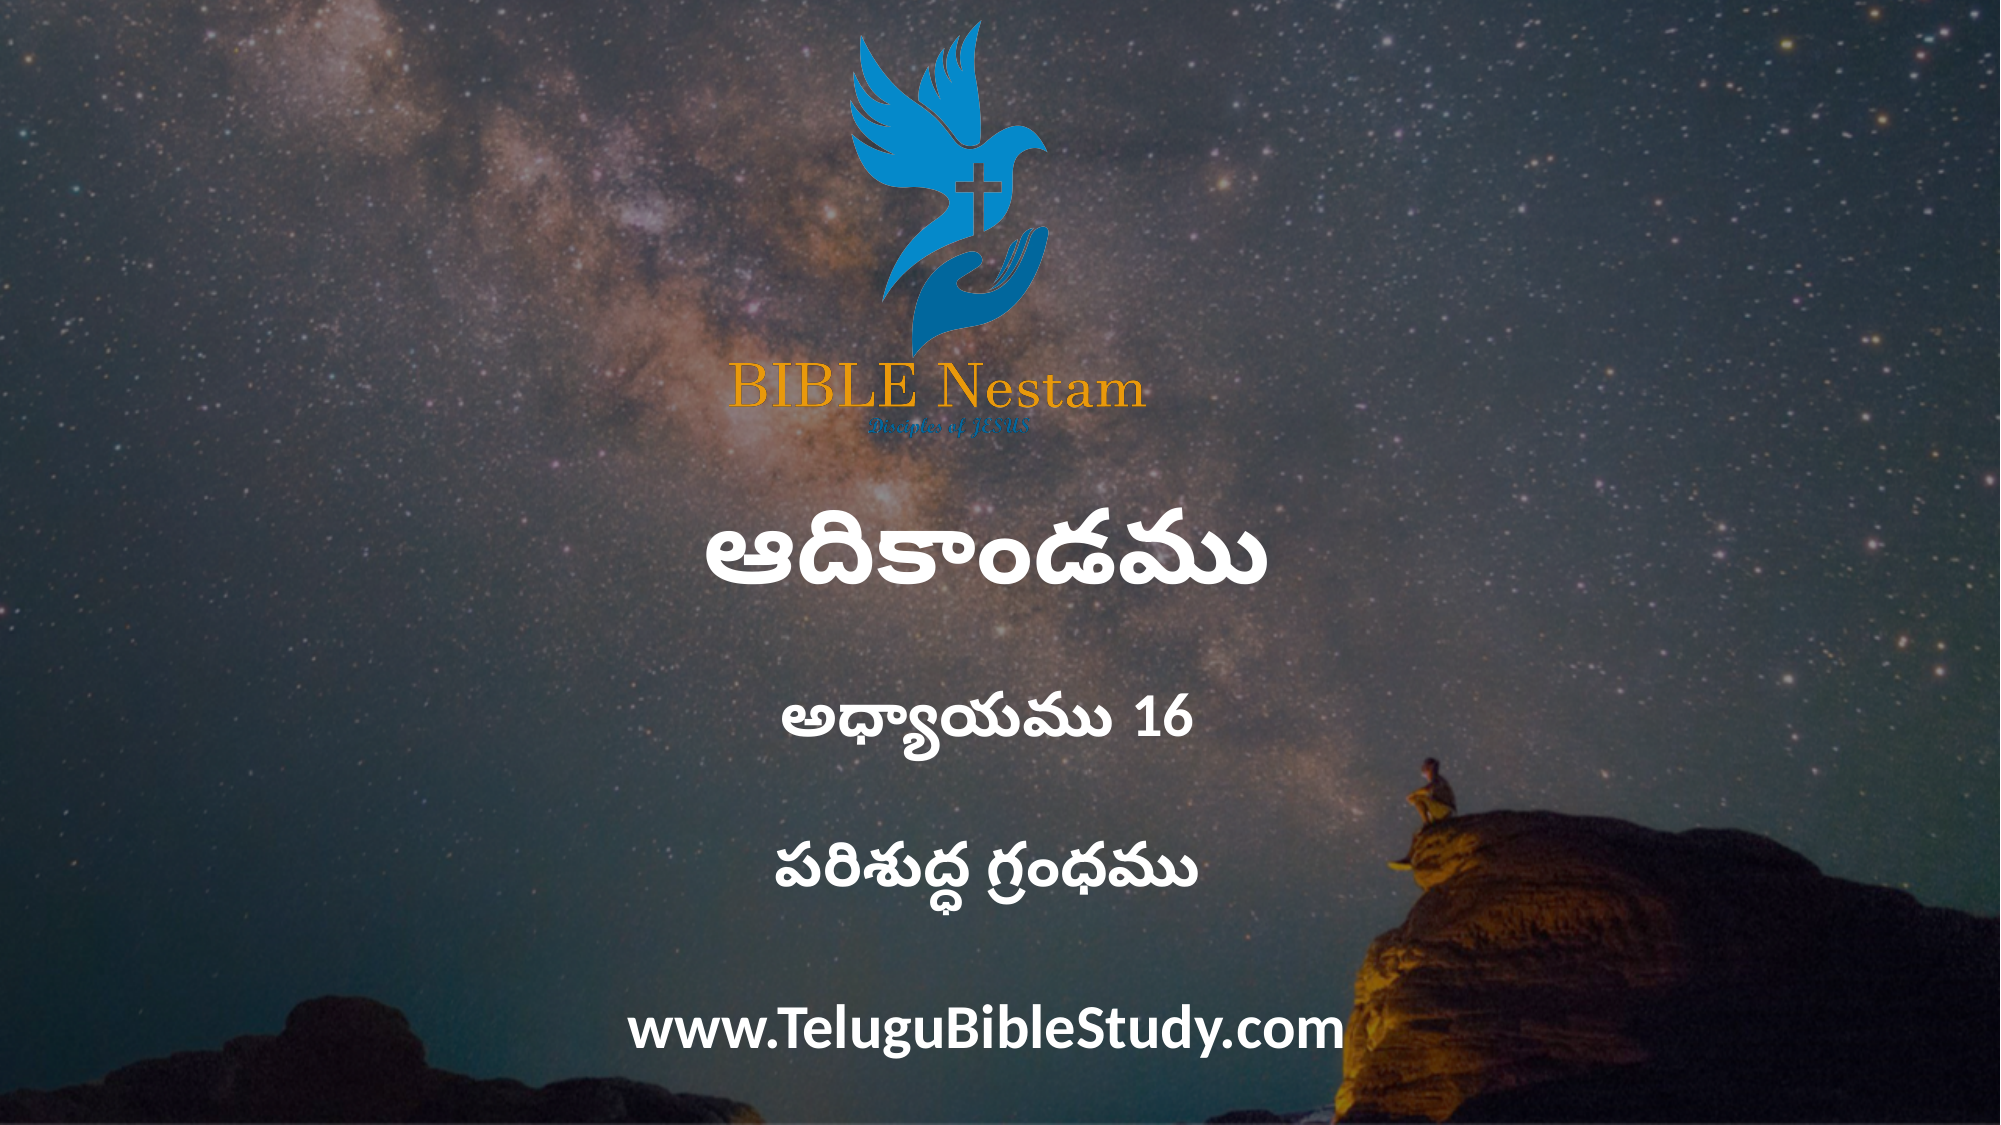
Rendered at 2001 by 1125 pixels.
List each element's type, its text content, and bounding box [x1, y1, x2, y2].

subtitle అధ్యాయము 16 పరిశుద్ధ గ్రంధము www.TeluguBibleStudy.com [50, 666, 1925, 1084]
picture [0, 0, 2000, 1125]
title ఆదికాండము [50, 437, 1925, 646]
